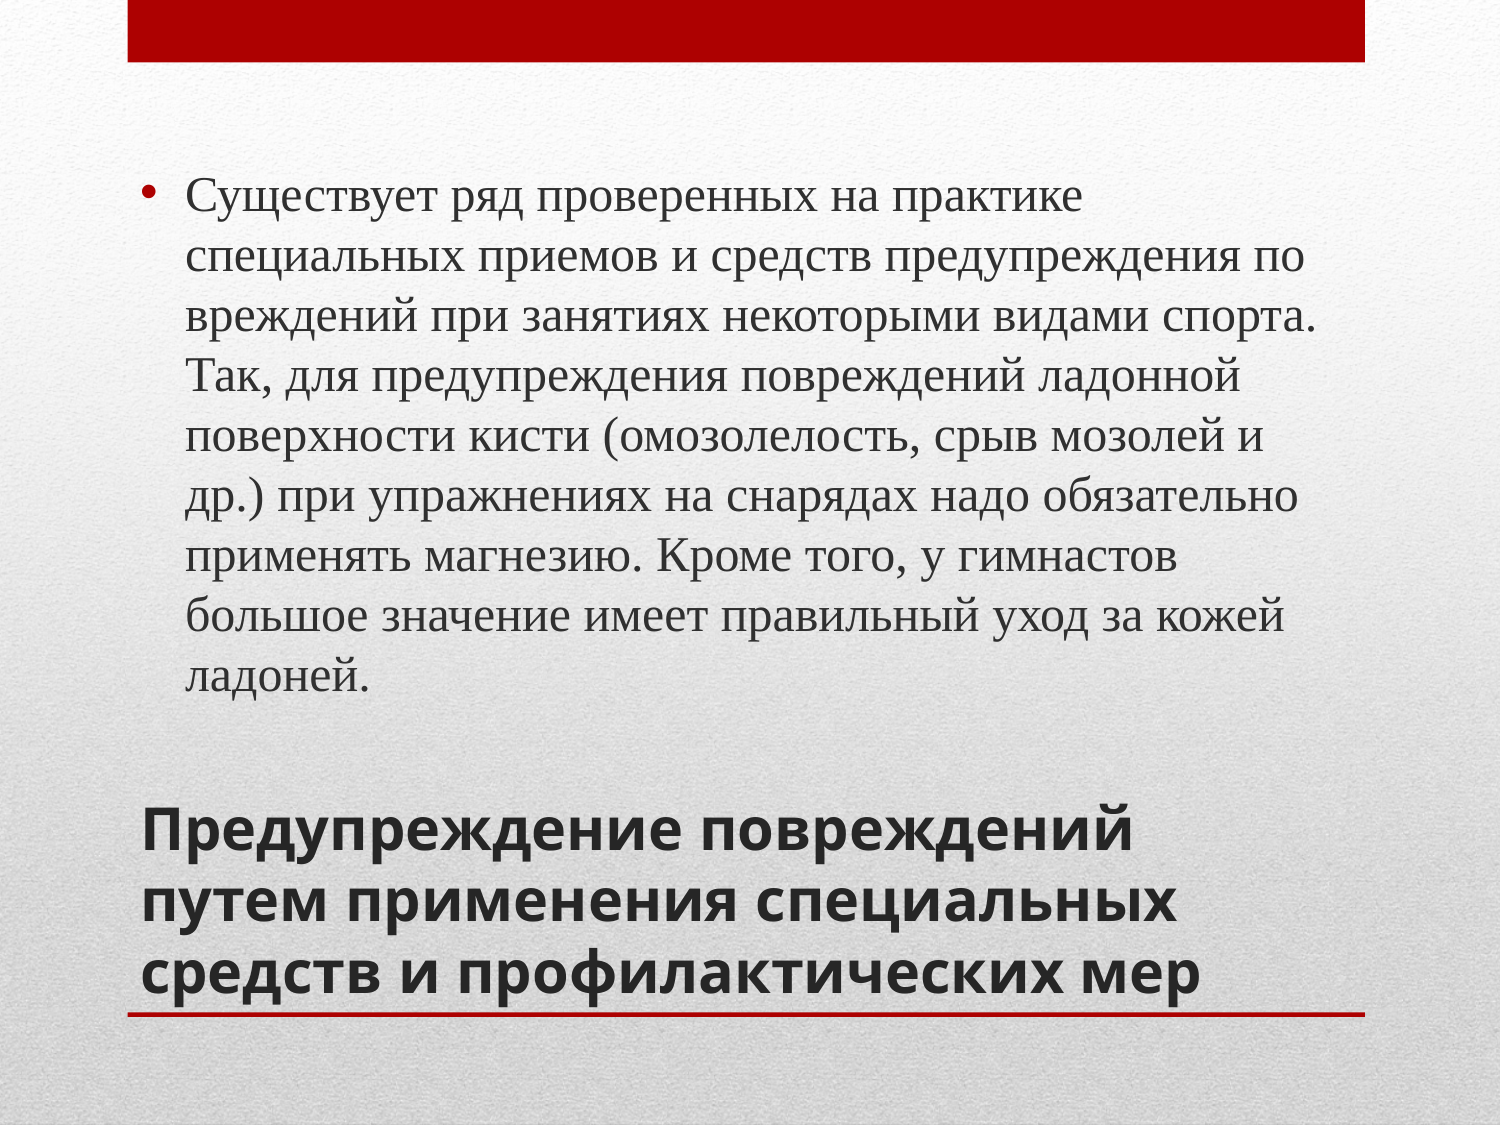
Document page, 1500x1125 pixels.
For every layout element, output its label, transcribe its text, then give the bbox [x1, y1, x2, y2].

title Предупреждение повреждений путем применения специальных средств и про­филактических мер [125, 750, 1238, 1013]
list Существует ряд проверенных на практике специальных приемов и средств предупреждения по­вреждений при занятиях некоторыми видами спорта. Так, для предупрежде­ния повреждений ладонной поверхнос­ти кисти (омозолелость, срыв мозолей и др.) при упражнениях на снарядах надо обязательно применять магнезию. Кроме того, у гимнастов большое зна­чение имеет правильный уход за кожей ладоней. [125, 112, 1363, 750]
